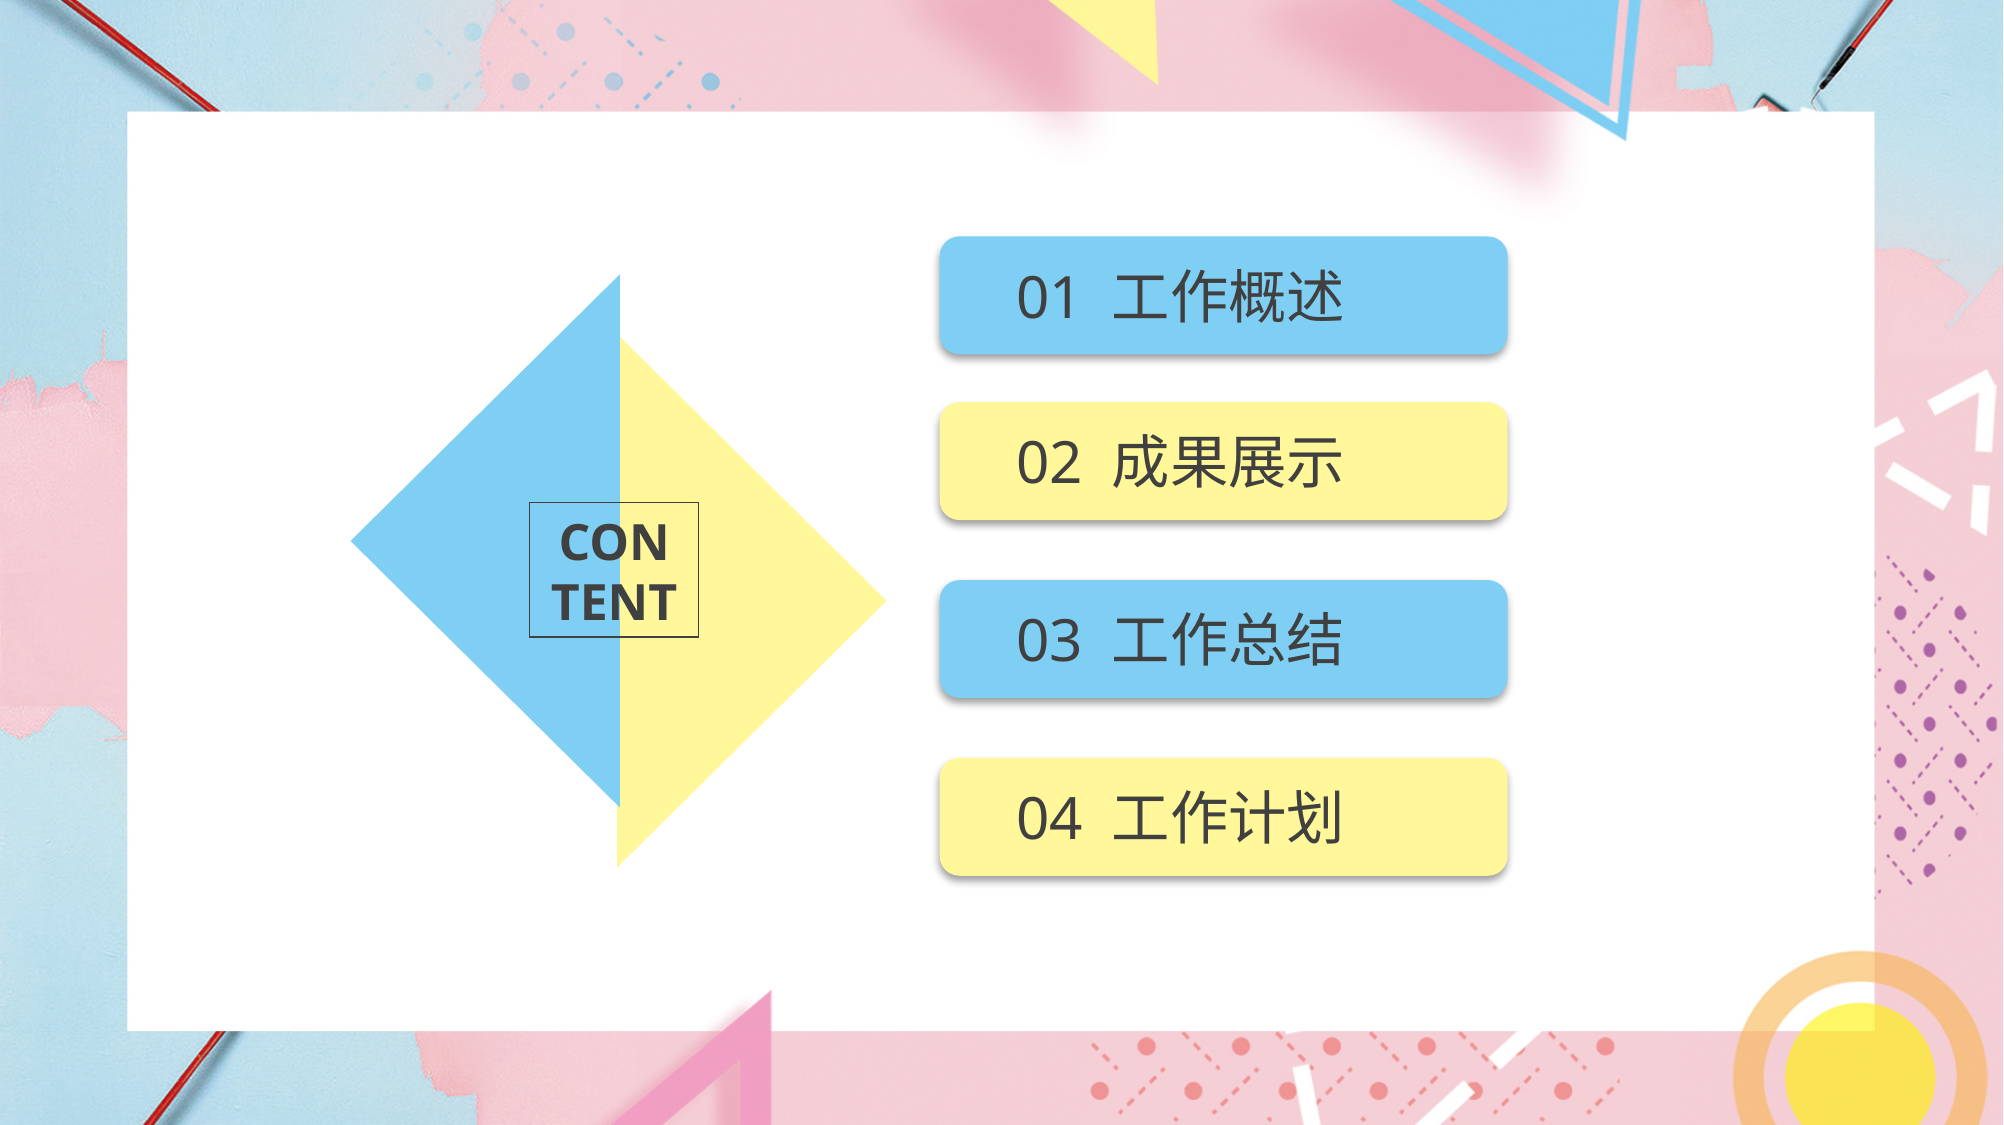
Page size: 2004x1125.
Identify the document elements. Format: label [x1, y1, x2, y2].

text_box [939, 757, 1508, 876]
text_box [350, 273, 887, 868]
picture [0, 0, 2004, 1125]
text_box [939, 579, 1508, 699]
text_box [939, 401, 1508, 521]
text_box [939, 236, 1508, 355]
